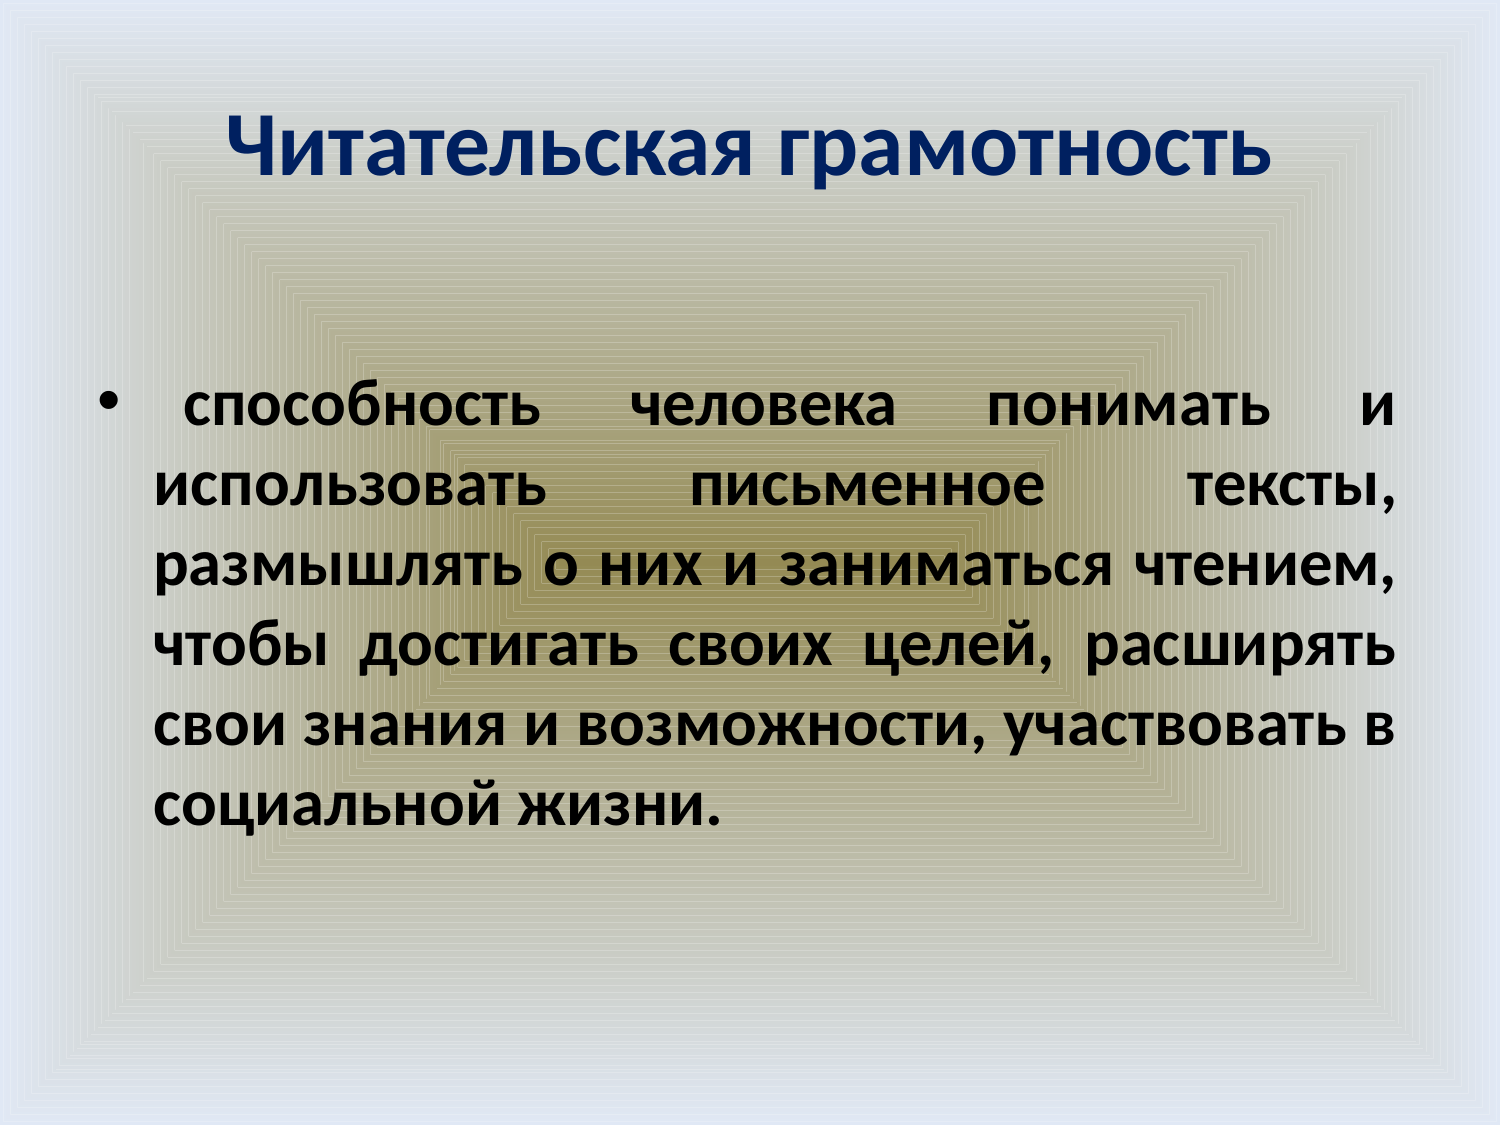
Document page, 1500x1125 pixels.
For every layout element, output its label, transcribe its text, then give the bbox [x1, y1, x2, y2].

list способность человека понимать и использовать письменное тексты, размышлять о них и заниматься чтением, чтобы достигать своих целей, расширять свои знания и возможности, участвовать в социальной жизни. [82, 351, 1414, 886]
title Читательская грамотность [75, 45, 1425, 233]
